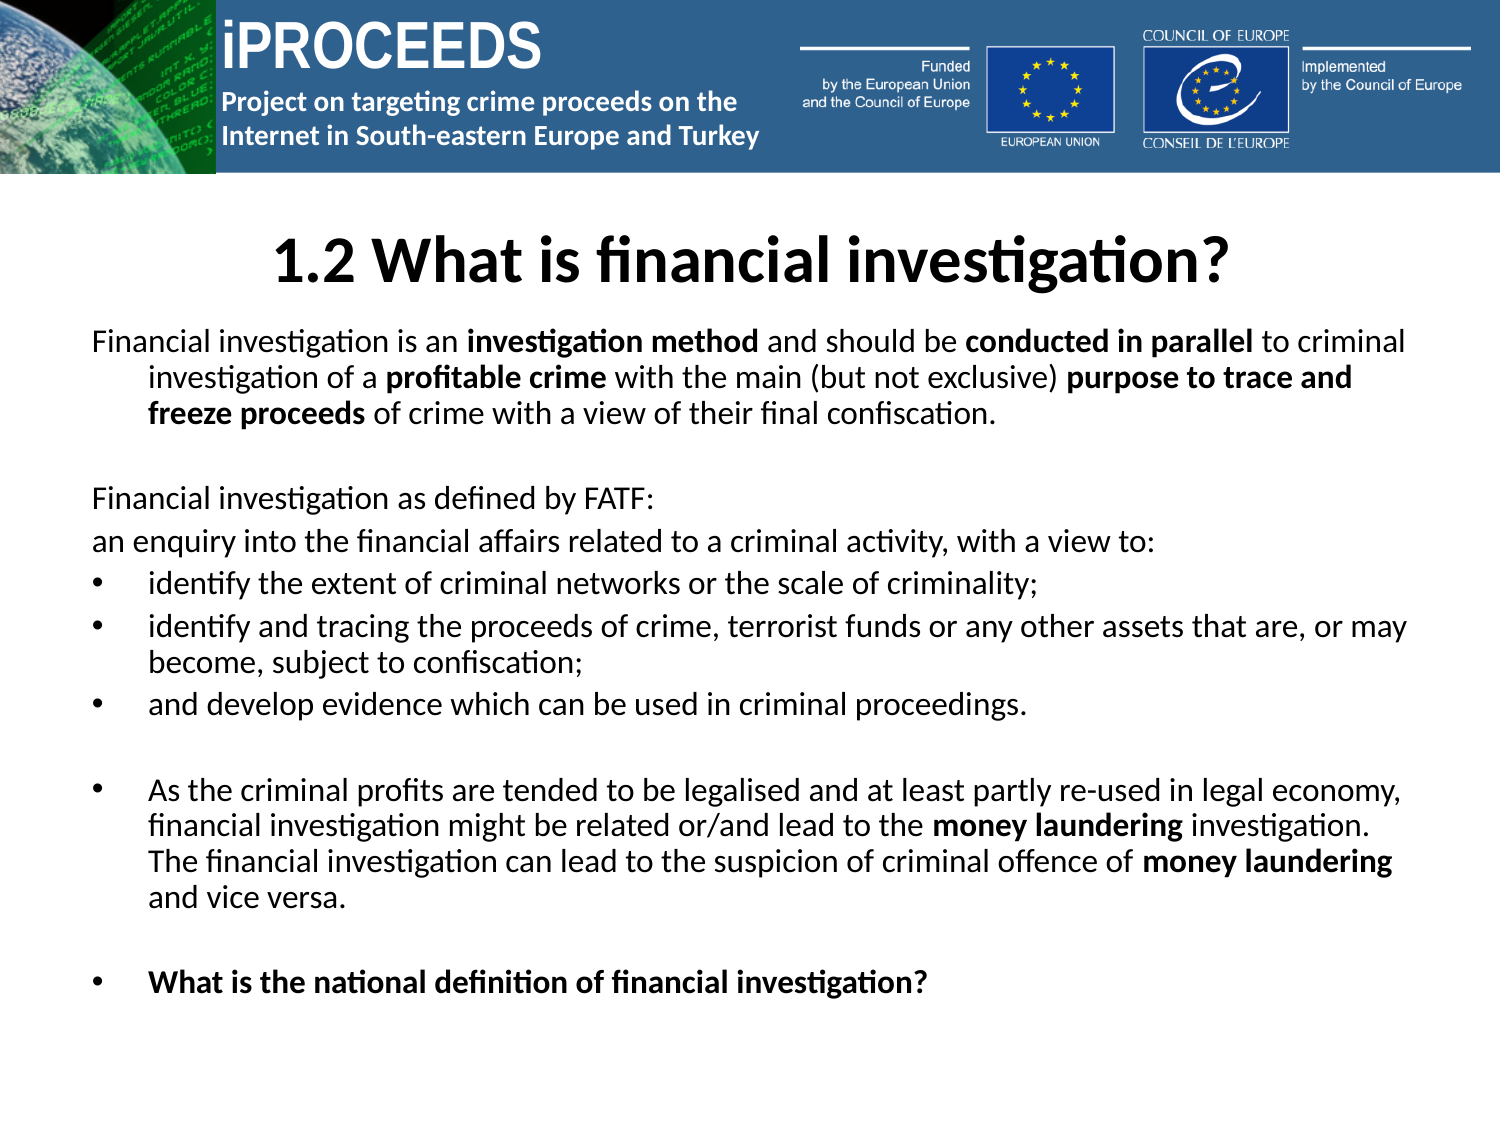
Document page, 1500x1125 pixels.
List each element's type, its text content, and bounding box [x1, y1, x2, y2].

list Financial investigation is an investigation method and should be conducted in parallel to criminal investigation of a profitable crime with the main (but not exclusive) purpose to trace and freeze proceeds of crime with a view of their final confiscation. Financial investigation as defined by FATF: an enquiry into the financial affairs related to a criminal activity, with a view to: identify the extent of criminal networks or the scale of criminality; identify and tracing the proceeds of crime, terrorist funds or any other assets that are, or may become, subject to confiscation; and develop evidence which can be used in criminal proceedings. As the criminal profits are tended to be legalised and at least partly re-used in legal economy, financial investigation might be related or/and lead to the money laundering investigation. The financial investigation can lead to the suspicion of criminal offence of money laundering and vice versa. What is the national definition of financial investigation? [76, 316, 1427, 1024]
picture [800, 30, 1471, 148]
title 1.2 What is financial investigation? [76, 234, 1427, 316]
picture [0, 0, 216, 174]
